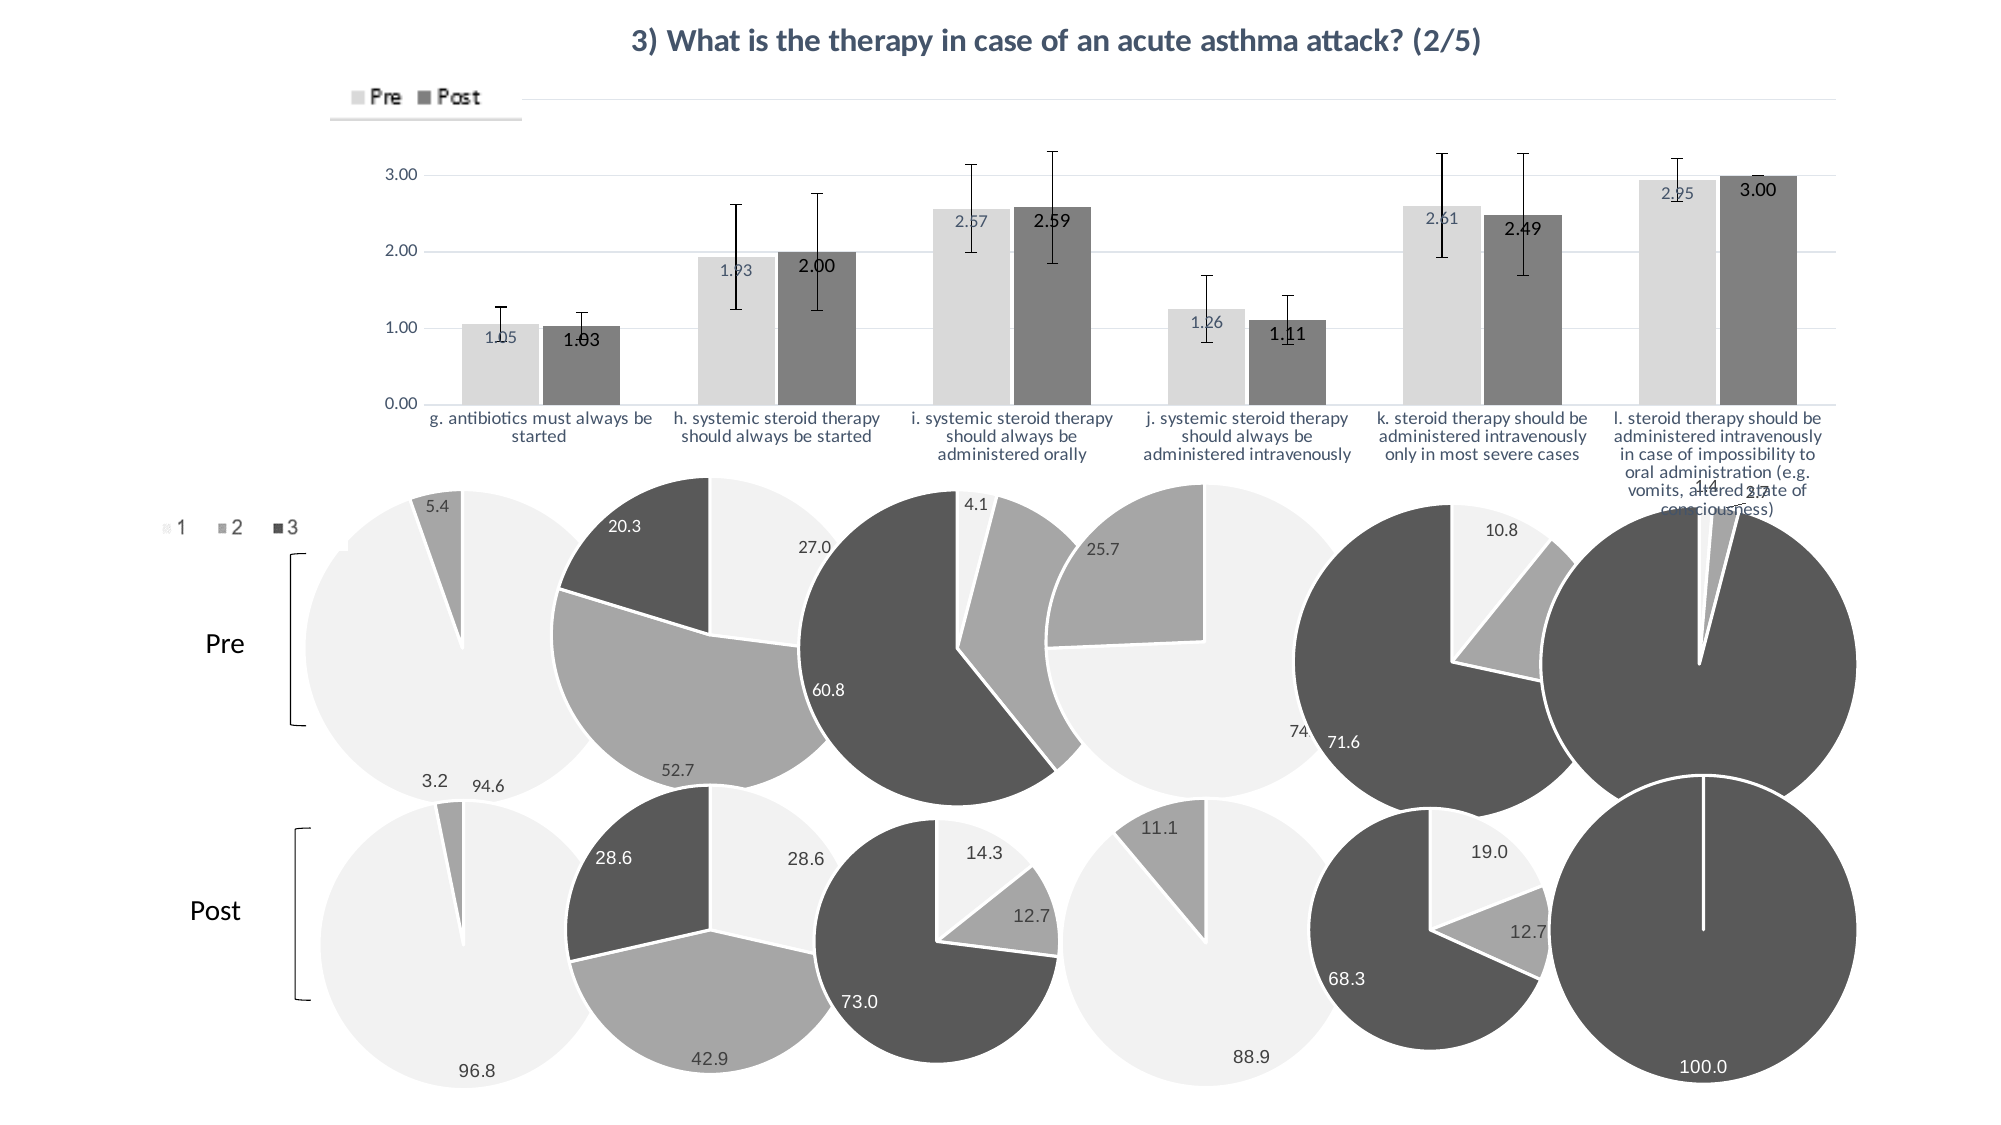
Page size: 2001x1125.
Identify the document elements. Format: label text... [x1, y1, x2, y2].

text_box Post [175, 883, 256, 934]
text_box [294, 828, 311, 1001]
picture [330, 80, 522, 121]
picture [139, 499, 348, 551]
chart [278, 0, 1865, 1125]
text_box [289, 553, 297, 727]
text_box Pre [190, 616, 260, 667]
